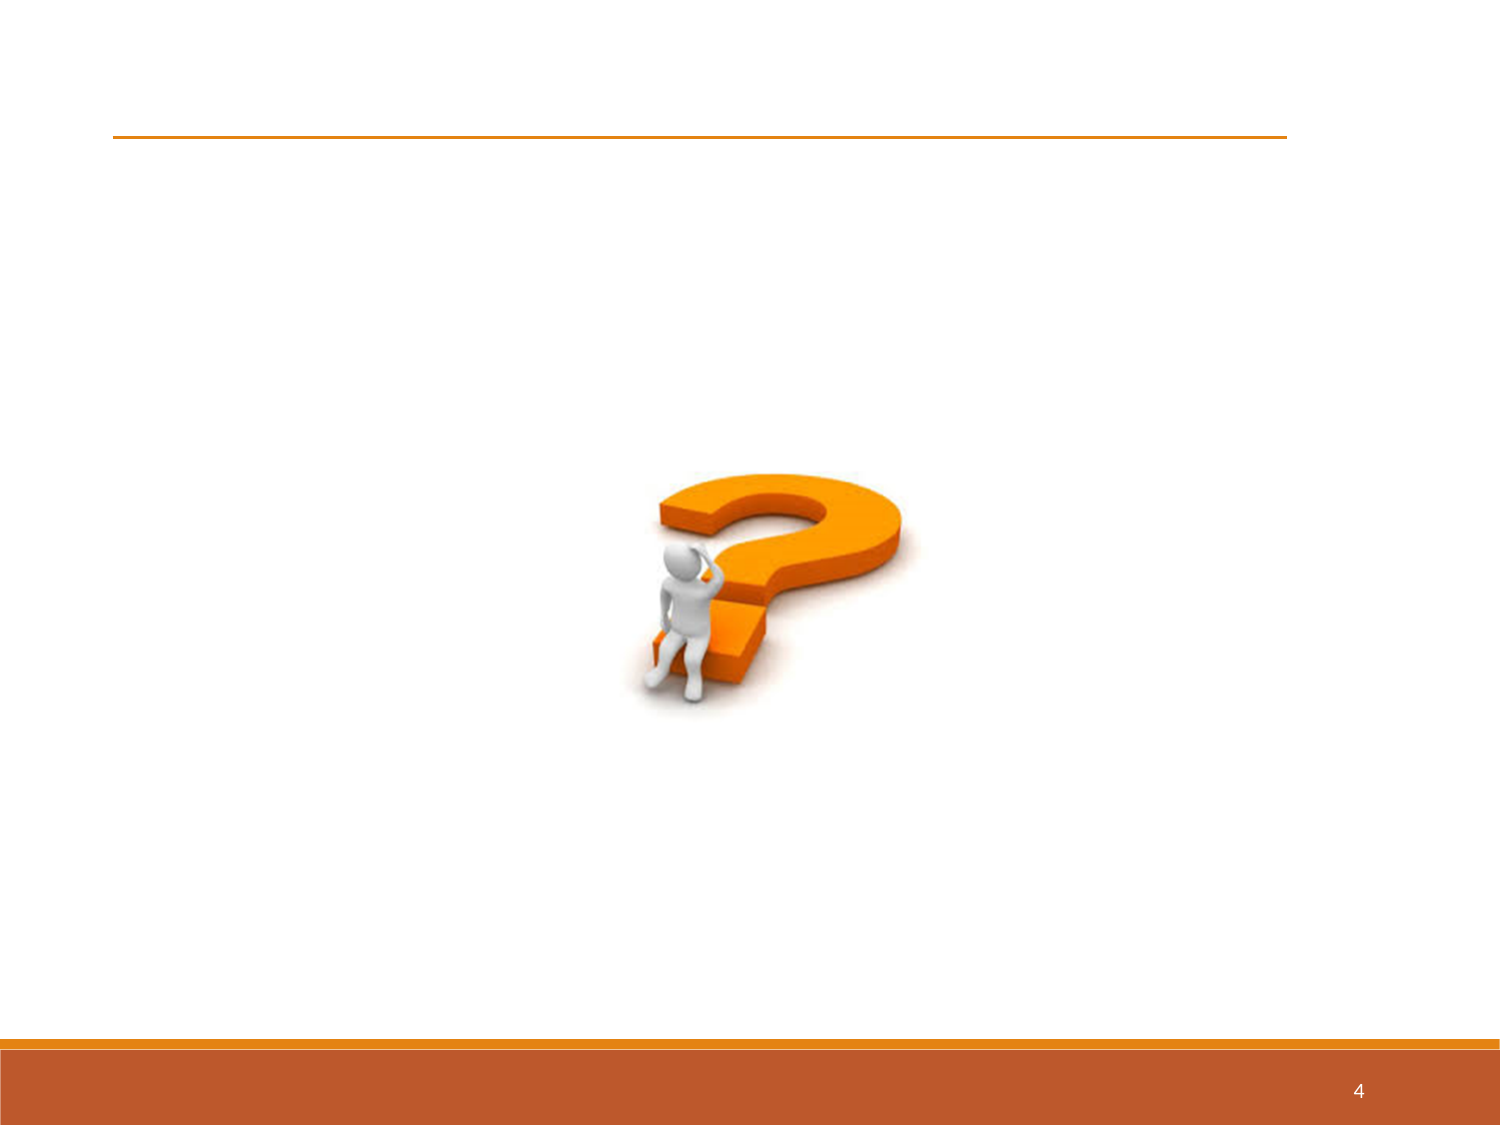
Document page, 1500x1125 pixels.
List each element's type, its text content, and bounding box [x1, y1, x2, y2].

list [582, 420, 936, 774]
slide_number 4 [1218, 1059, 1380, 1120]
